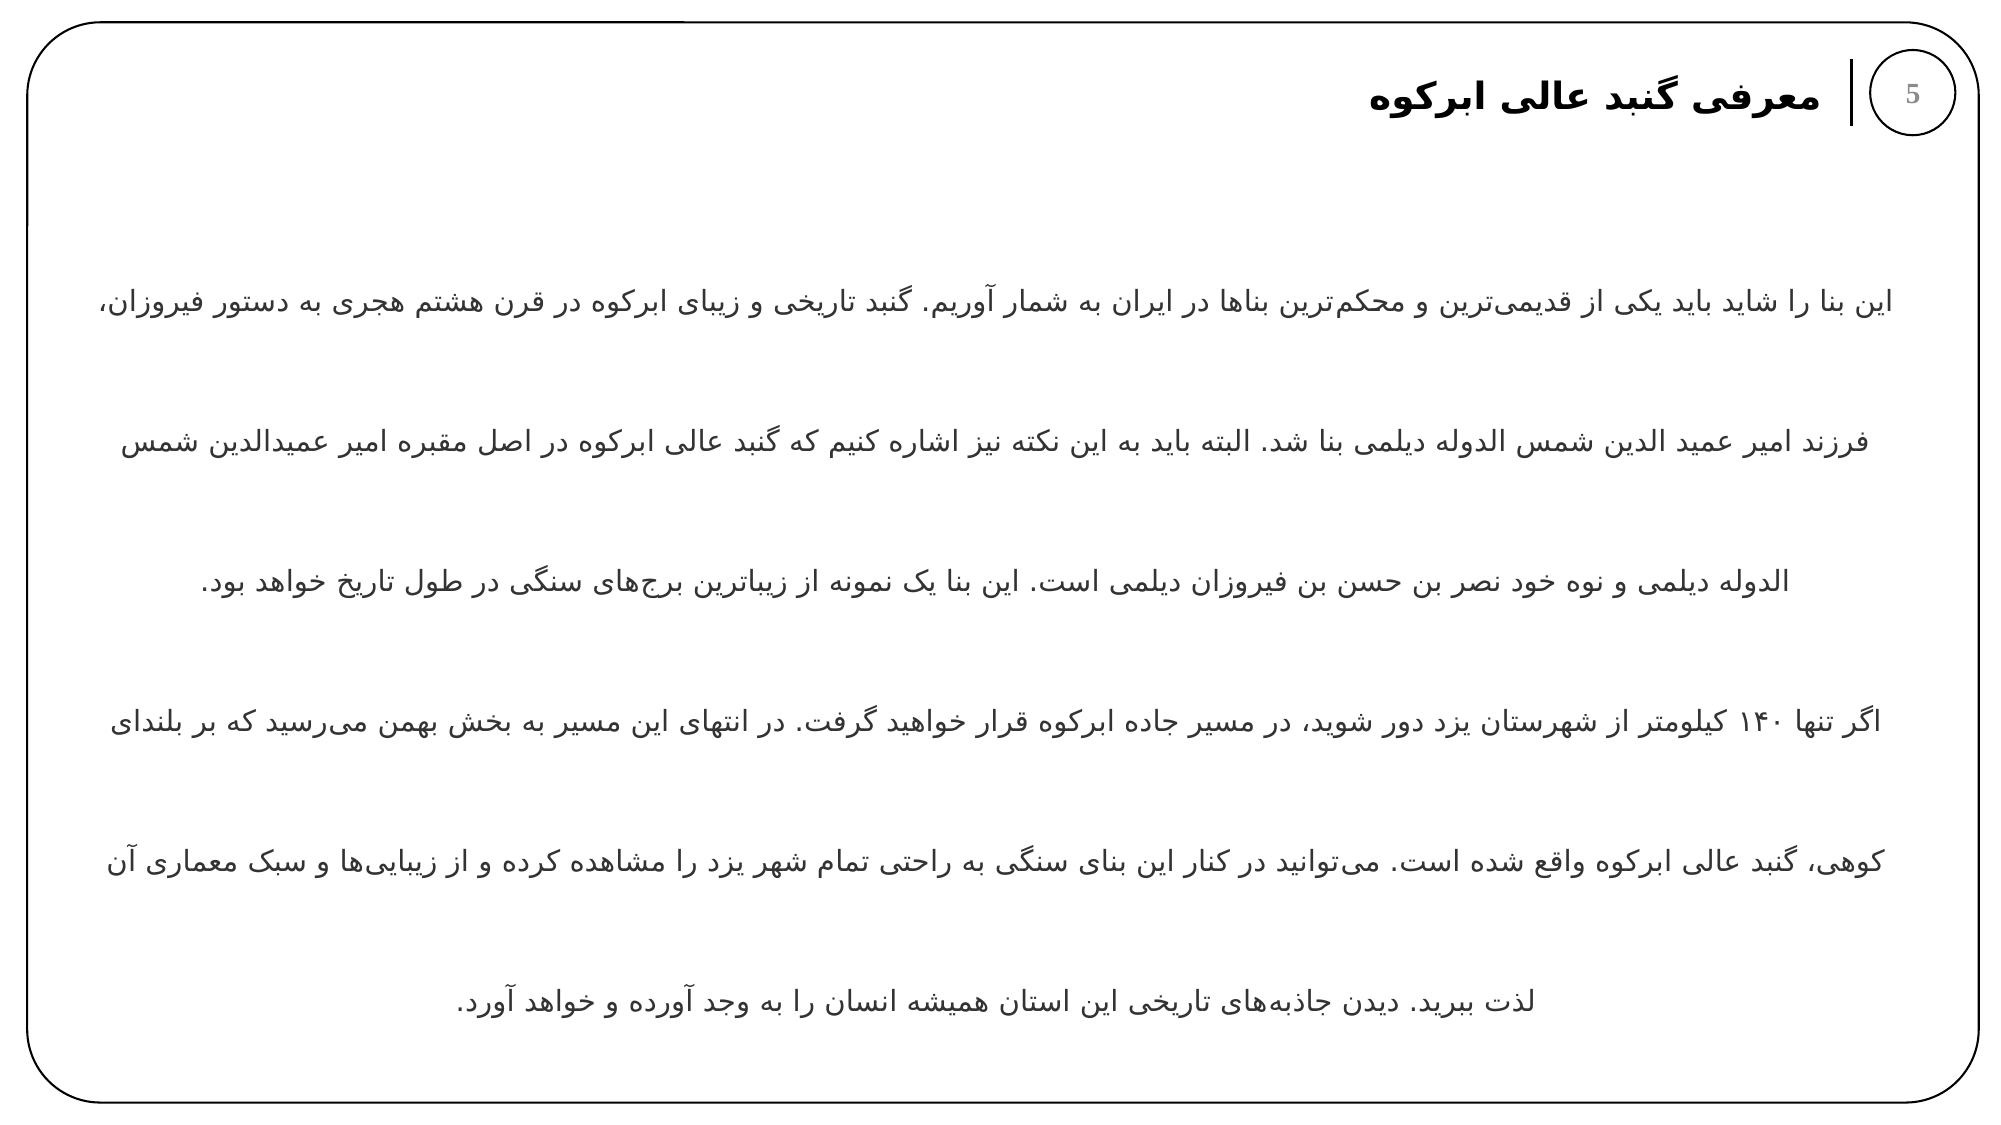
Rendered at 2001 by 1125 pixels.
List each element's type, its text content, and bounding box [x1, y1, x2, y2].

text_box این بنا را شاید باید یکی از قدیمی‌ترین و محکم‌ترین بناها در ایران به شمار آوریم. گنبد تاریخی و زیبای ابرکوه در قرن هشتم هجری به دستور فیروزان، فرزند امیر عمید الدین شمس الدوله دیلمی بنا شد. البته باید به این نکته نیز اشاره کنیم که گنبد عالی ابرکوه در اصل مقبره امیر عمیدالدین شمس الدوله دیلمی و نوه خود نصر بن حسن بن فیروزان دیلمی است. این بنا یک نمونه از زیباترین برج‌های سنگی در طول تاریخ خواهد بود. اگر تنها ۱۴۰ کیلومتر از شهرستان یزد دور شوید، در مسیر جاده ابرکوه قرار خواهید گرفت. در انتهای این مسیر به بخش بهمن می‌رسید که بر بلندای کوهی، گنبد عالی ابرکوه واقع شده است. می‌توانید در کنار این بنای سنگی به راحتی تمام شهر یزد را مشاهده کرده و از زیبایی‌ها و سبک معماری آن لذت ببرید. دیدن جاذبه‌های تاریخی این استان همیشه انسان را به وجد آورده و خواهد آورد. [78, 170, 1914, 1025]
slide_number 5 [1879, 62, 1947, 122]
text_box معرفی گنبد عالی ابرکوه [1025, 64, 1837, 125]
